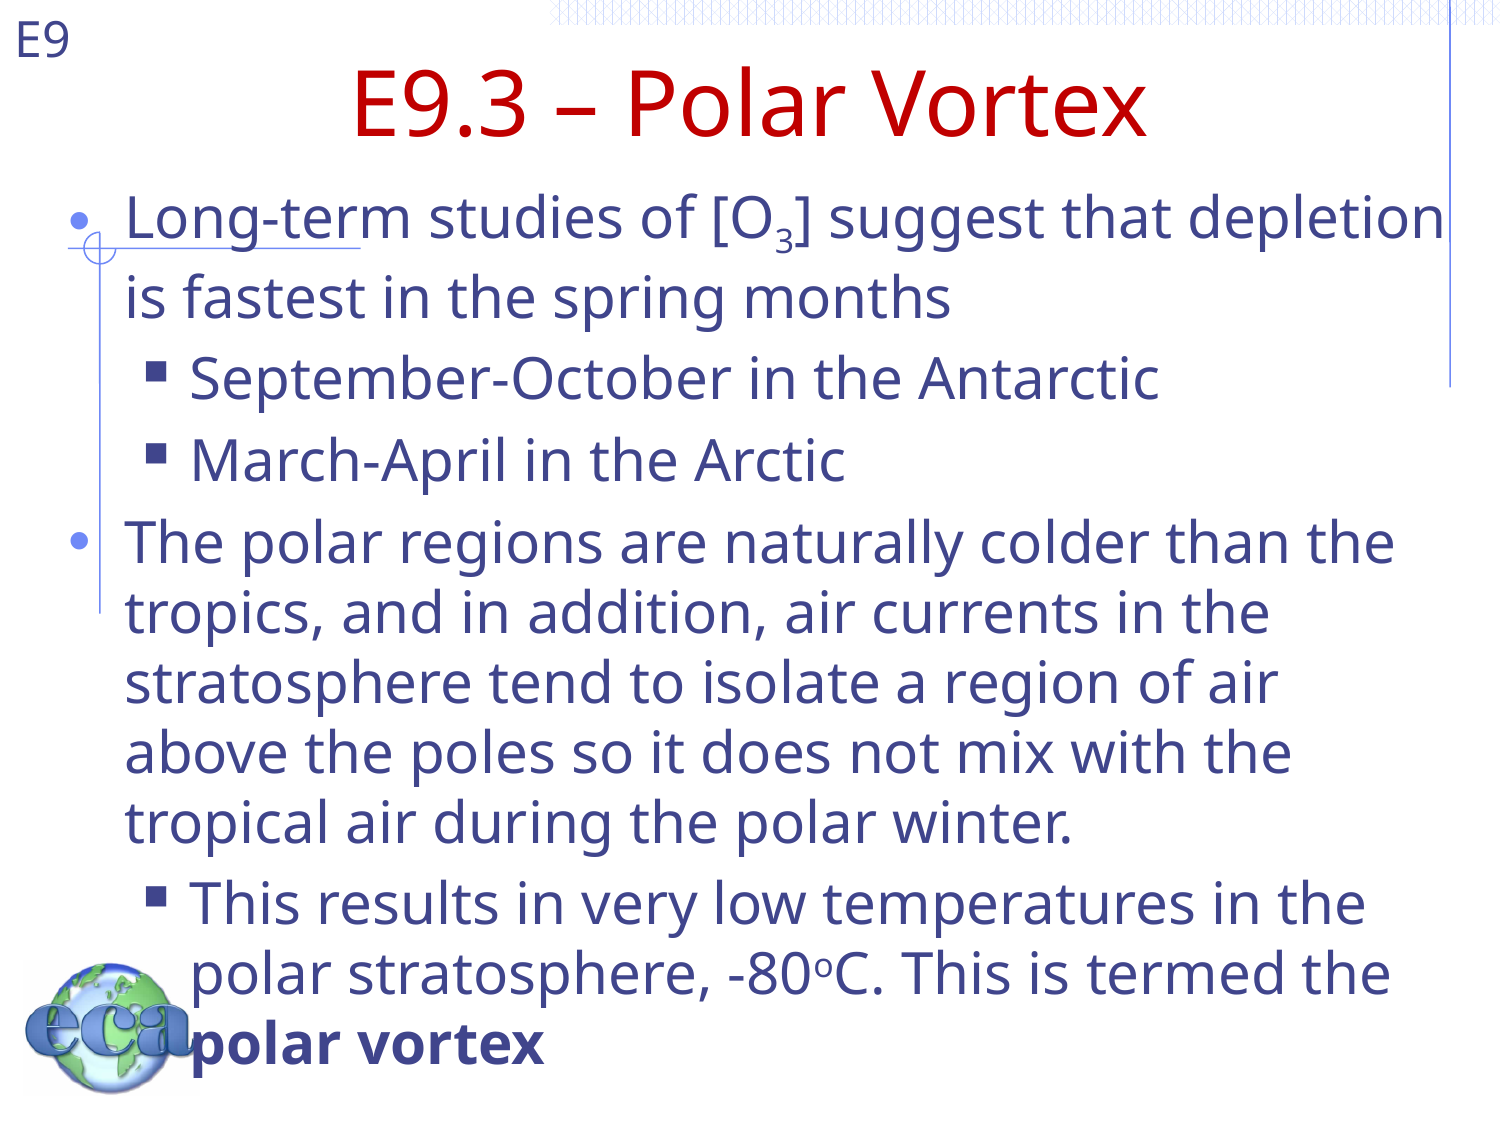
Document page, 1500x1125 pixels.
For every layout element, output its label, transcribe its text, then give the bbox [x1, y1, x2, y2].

list Long-term studies of [O3] suggest that depletion is fastest in the spring months September-October in the Antarctic March-April in the Arctic The polar regions are naturally colder than the tropics, and in addition, air currents in the stratosphere tend to isolate a region of air above the poles so it does not mix with the tropical air during the polar winter. This results in very low temperatures in the polar stratosphere, -80oC. This is termed the polar vortex [52, 172, 1466, 911]
title E9.3 – Polar Vortex [37, 24, 1463, 163]
picture [23, 960, 200, 1096]
